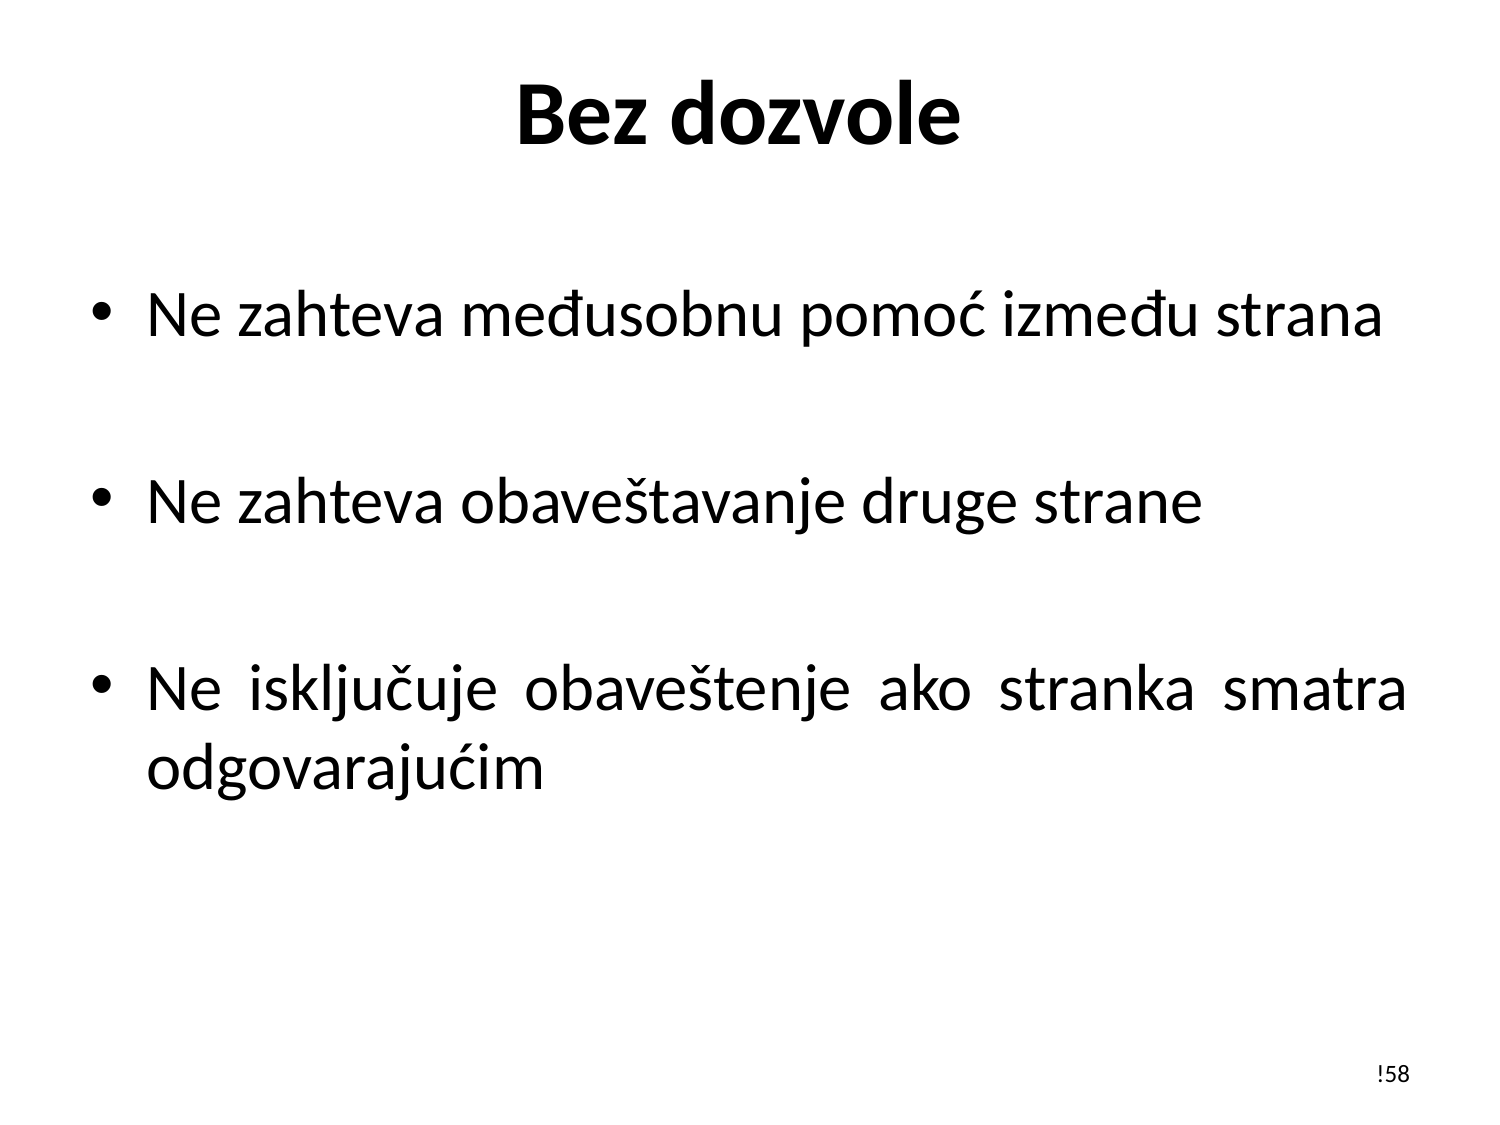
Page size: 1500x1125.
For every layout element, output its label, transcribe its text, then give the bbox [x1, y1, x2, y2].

list Ne zahteva međusobnu pomoć između strana Ne zahteva obaveštavanje druge strane Ne isključuje obaveštenje ako stranka smatra odgovarajućim [75, 262, 1425, 1005]
slide_number !58 [1074, 1042, 1425, 1103]
title Bez dozvole [75, 45, 1425, 233]
